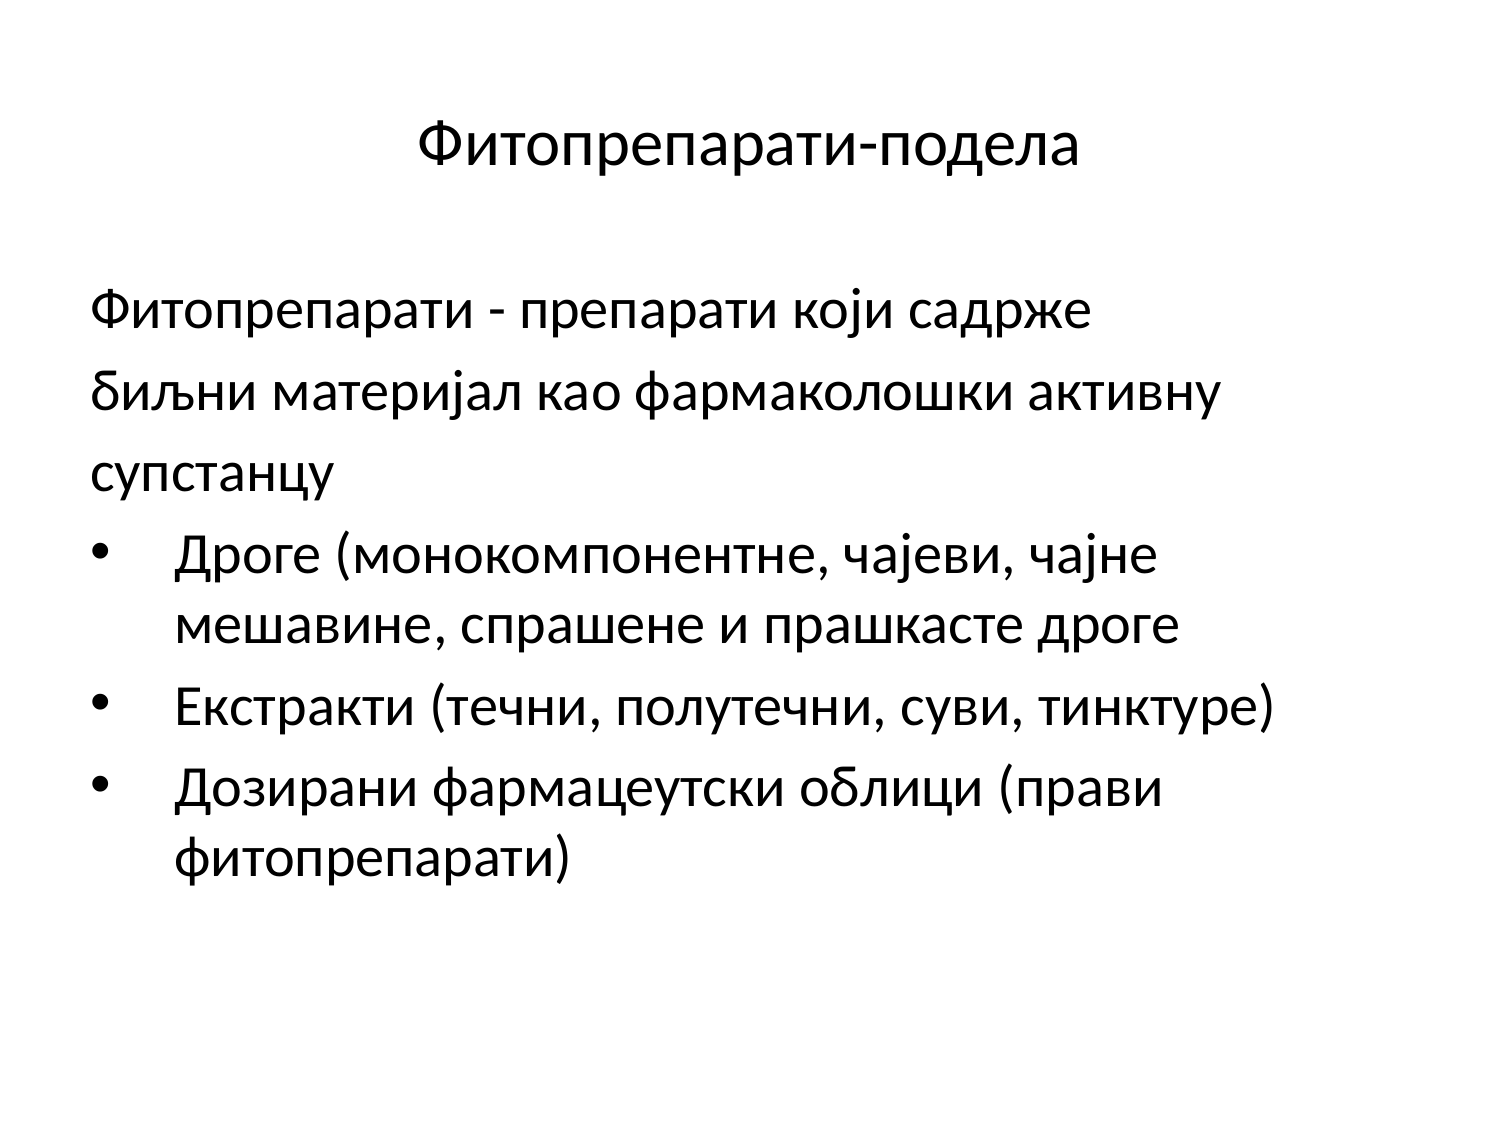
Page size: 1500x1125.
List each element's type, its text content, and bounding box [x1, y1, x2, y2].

title Фитопрепарати-подела [74, 44, 1426, 233]
list Фитопрепарати - препарати који садрже биљни материјал као фармаколошки активну супстанцу Дроге (монокомпонентне, чајеви, чајне мешавине, спрашене и прашкасте дроге Екстракти (течни, полутечни, суви, тинктуре) Дозирани фармацеутски облици (прави фитопрепарати) [74, 262, 1426, 1006]
